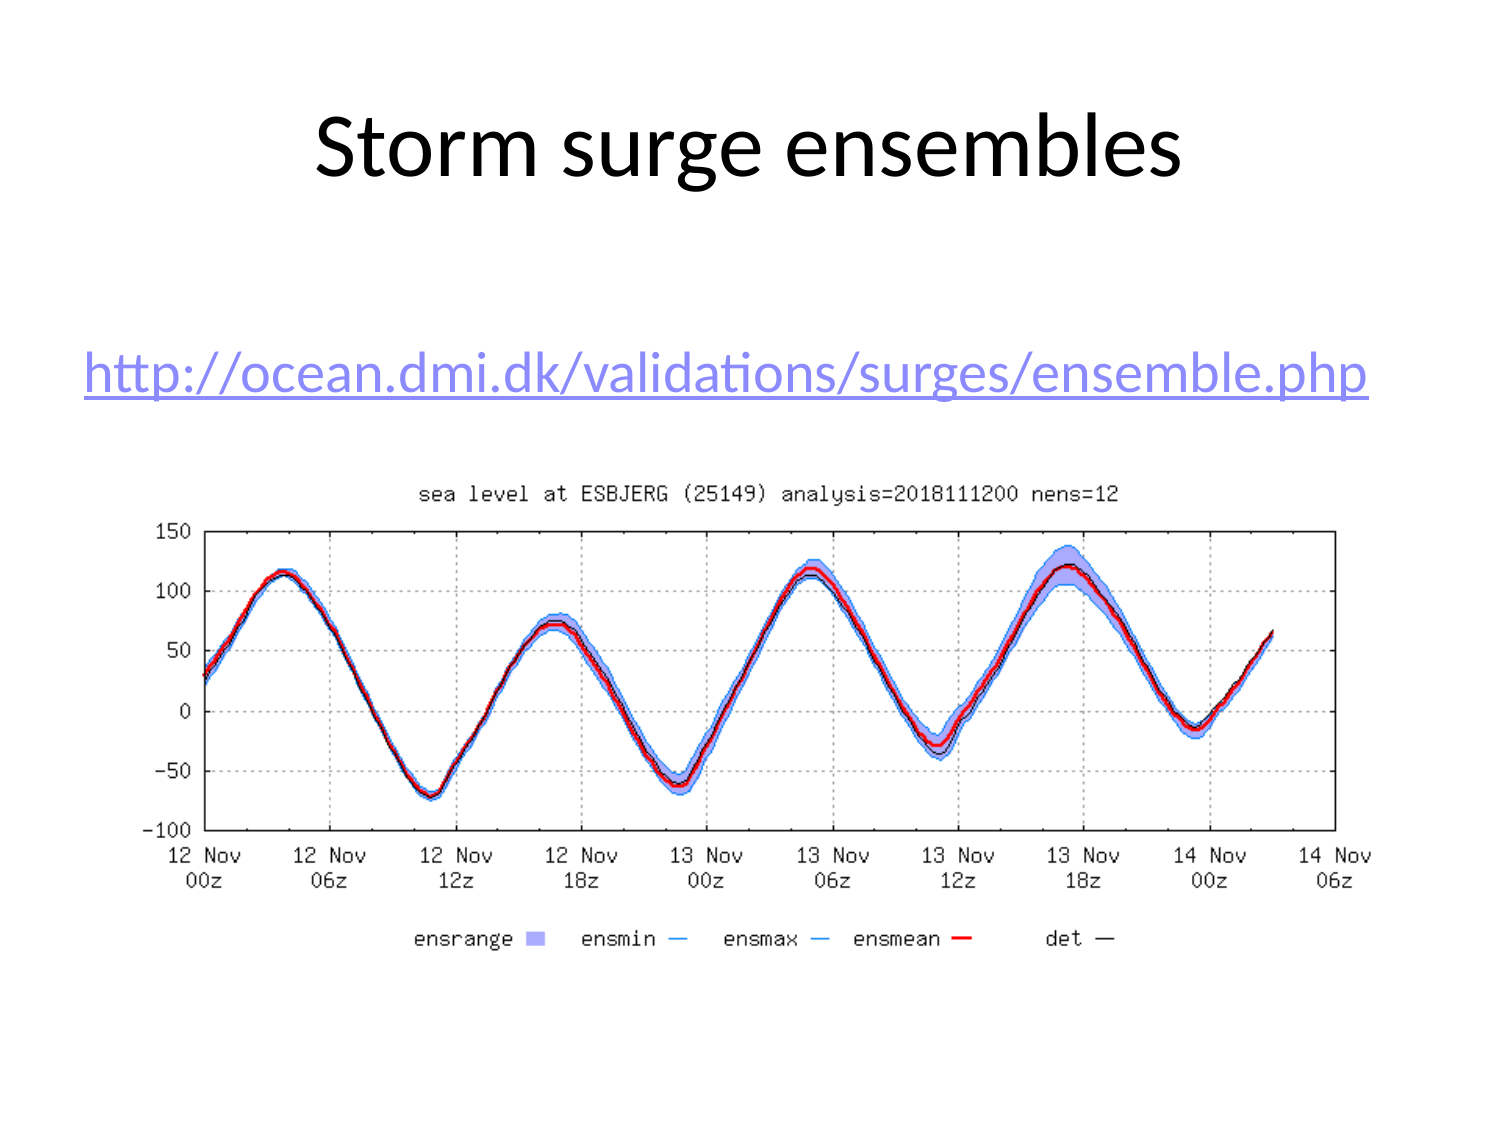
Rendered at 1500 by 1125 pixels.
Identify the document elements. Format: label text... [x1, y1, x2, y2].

picture [123, 455, 1375, 957]
subtitle http://ocean.dmi.dk/validations/surges/ensemble.php [53, 326, 1400, 965]
title Storm surge ensembles [112, 19, 1388, 261]
